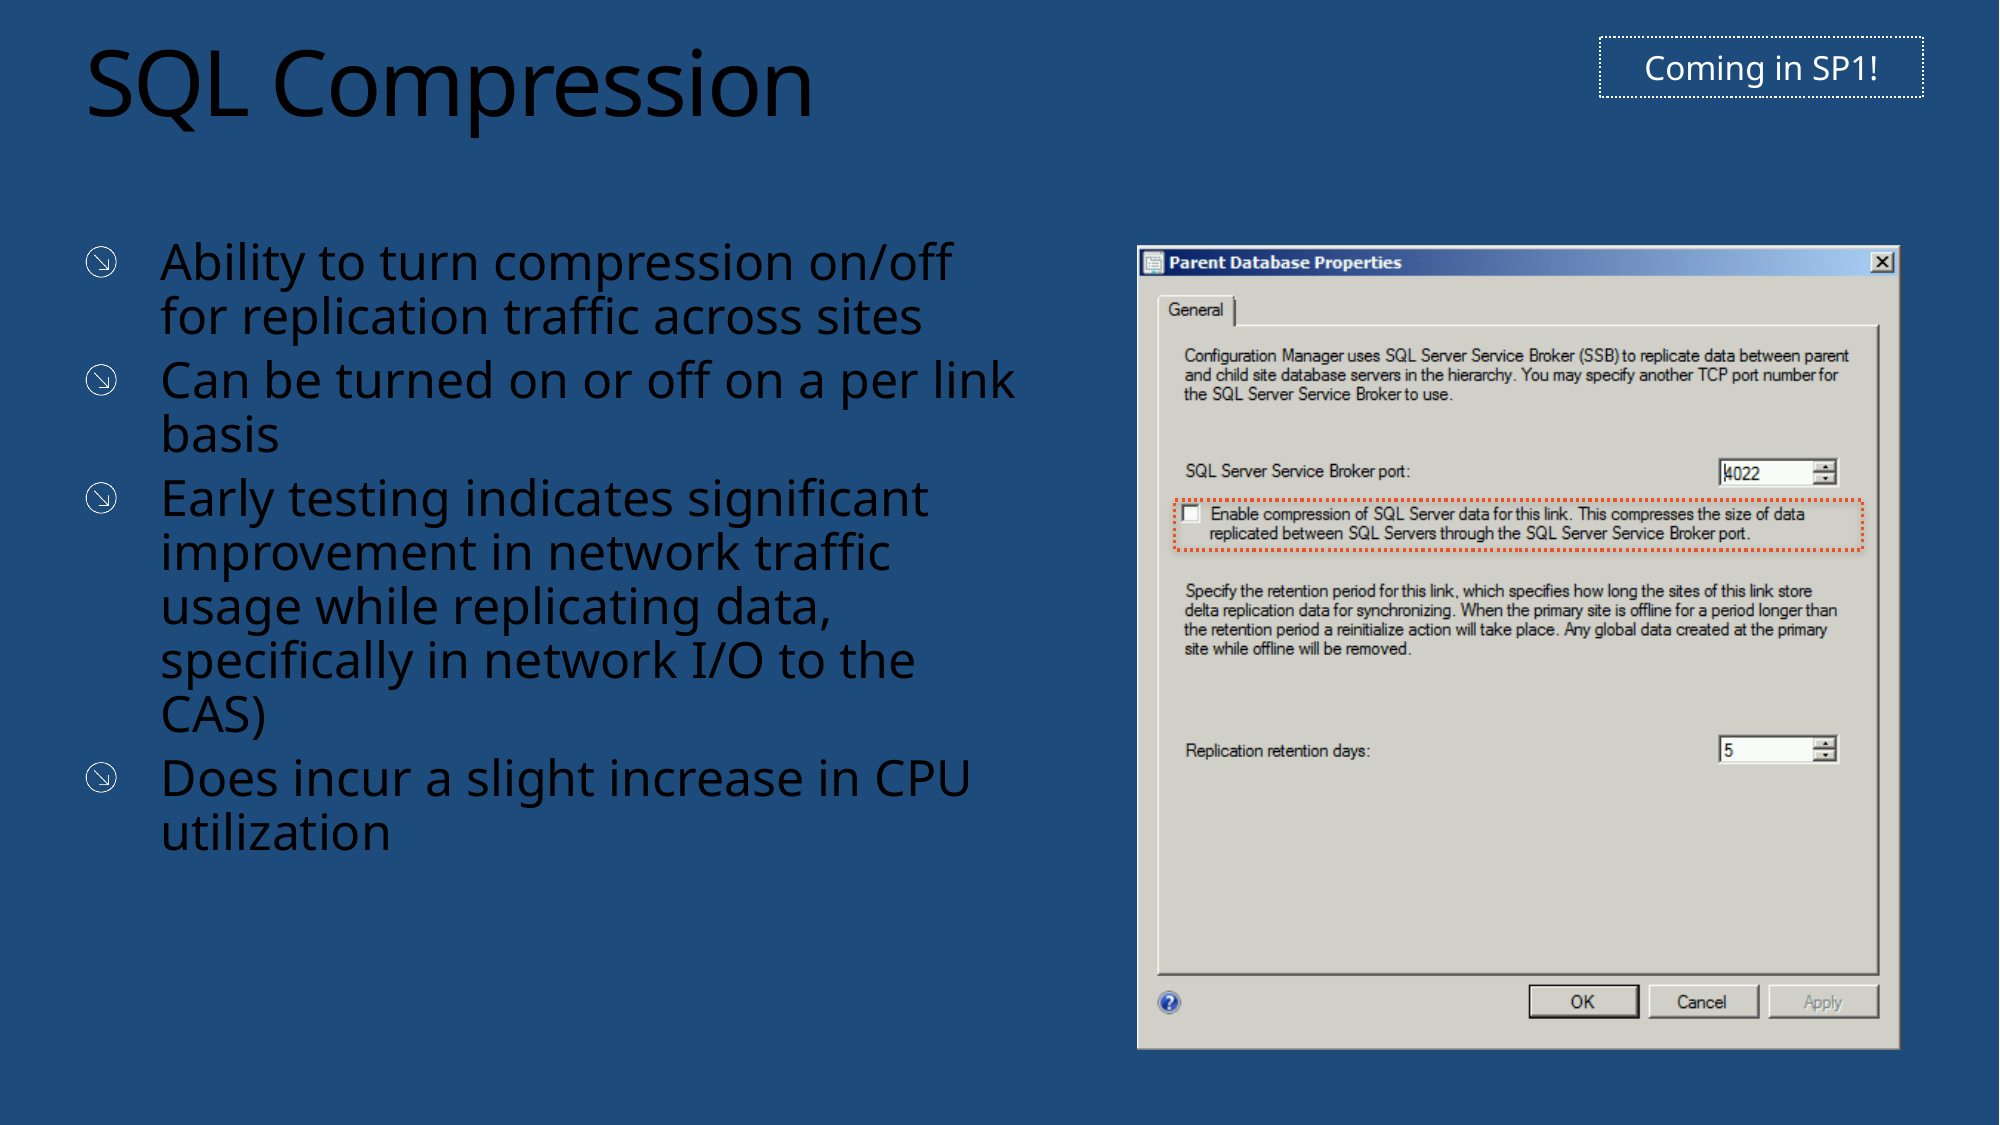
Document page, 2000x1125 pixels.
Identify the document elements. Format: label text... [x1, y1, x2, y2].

picture [85, 761, 117, 793]
title SQL Compression [85, 37, 1914, 138]
picture [85, 363, 117, 396]
picture [85, 481, 117, 514]
picture [1136, 245, 1902, 1051]
picture [85, 245, 117, 278]
text_box Coming in SP1! [1599, 36, 1924, 98]
list Ability to turn compression on/off for replication traffic across sites Can be turned on or off on a per link basis Early testing indicates significant improvement in network traffic usage while replicating data, specifically in network I/O to the CAS) Does incur a slight increase in CPU utilization [85, 237, 1025, 1030]
